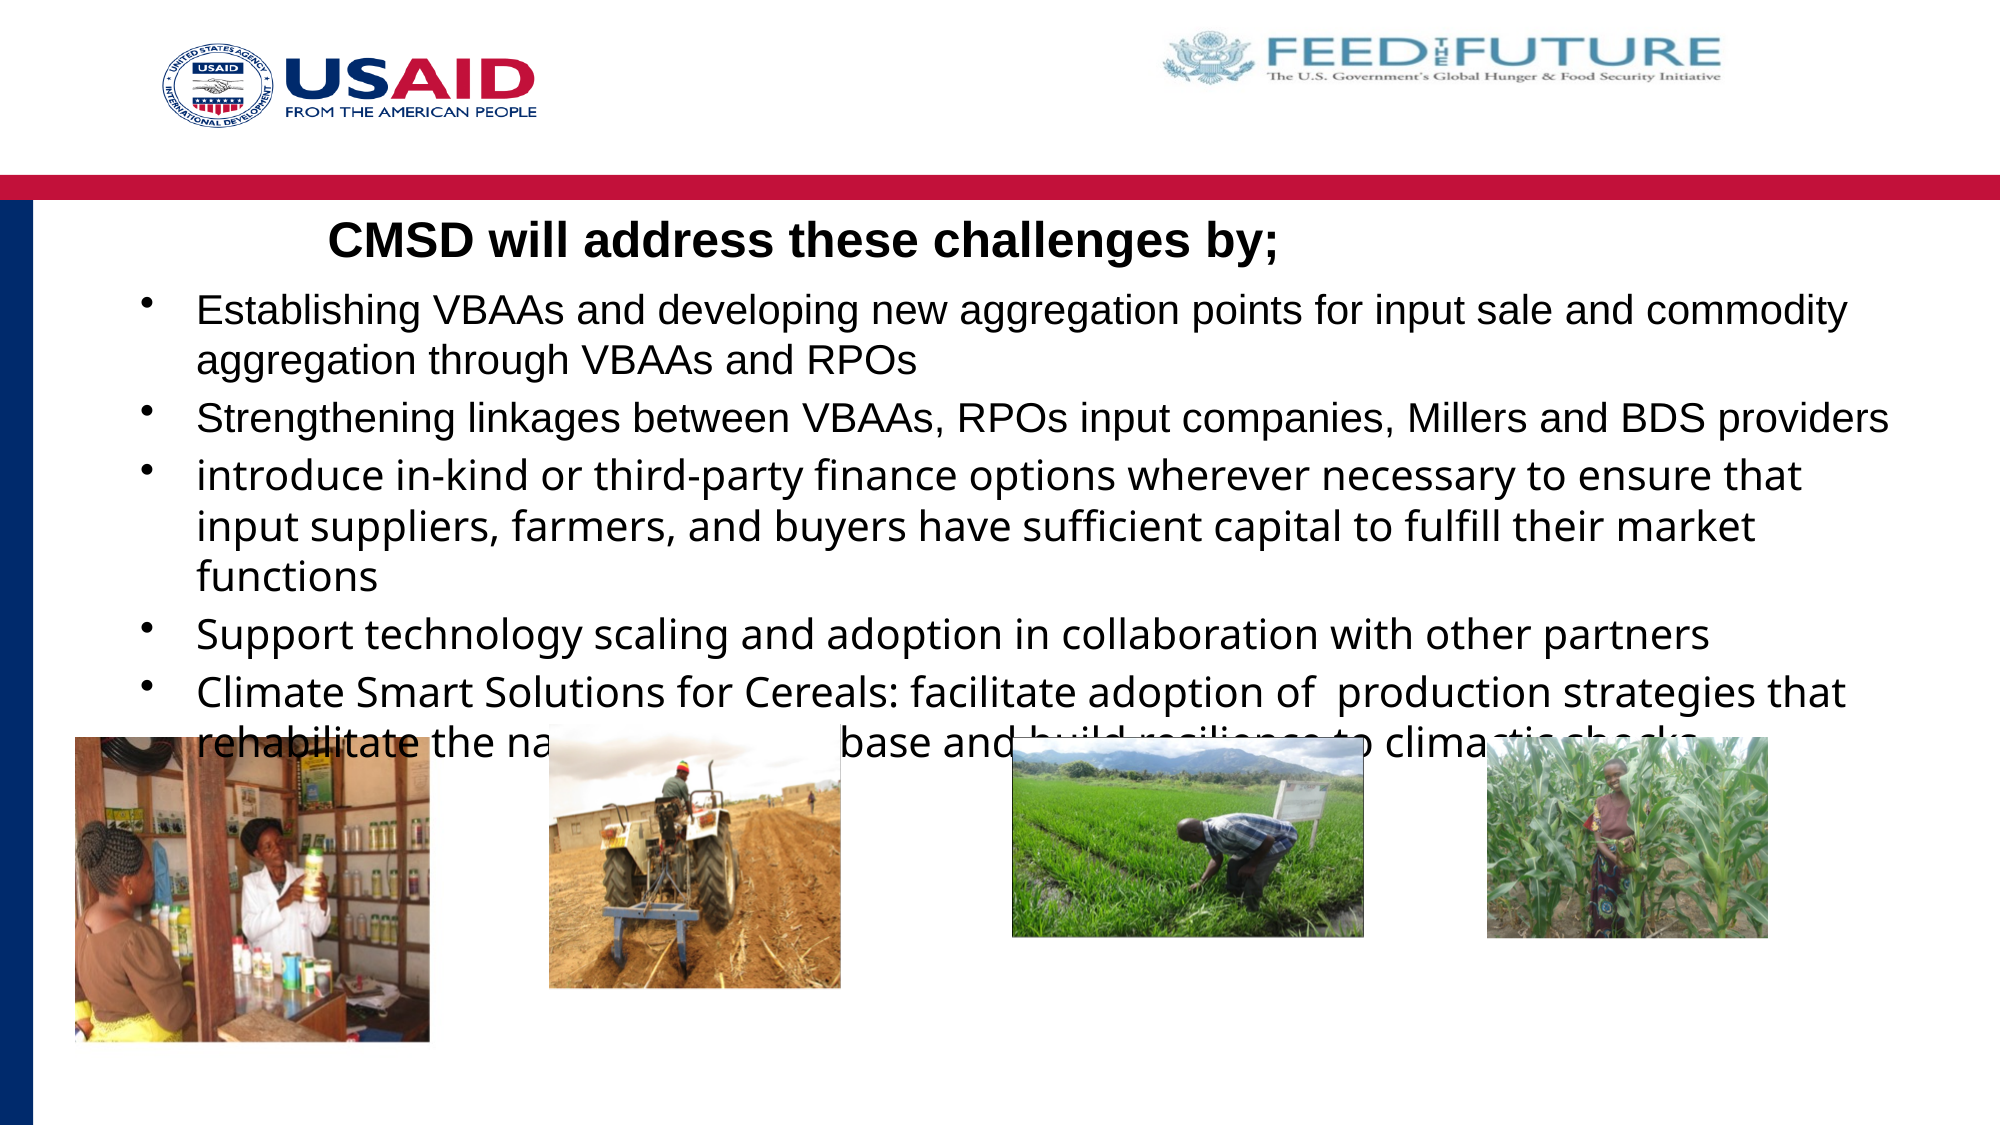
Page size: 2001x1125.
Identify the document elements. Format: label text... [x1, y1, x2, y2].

list Establishing VBAAs and developing new aggregation points for input sale and commodity aggregation through VBAAs and RPOs Strengthening linkages between VBAAs, RPOs input companies, Millers and BDS providers introduce in-kind or third-party finance options wherever necessary to ensure that input suppliers, farmers, and buyers have sufficient capital to fulfill their market functions Support technology scaling and adoption in collaboration with other partners Climate Smart Solutions for Cereals: facilitate adoption of production strategies that rehabilitate the natural resource base and build resilience to climactic shocks. [125, 275, 1913, 725]
picture [107, 17, 590, 158]
picture [74, 724, 1951, 1120]
title CMSD will address these challenges by; [312, 200, 1638, 263]
picture [1116, 11, 1837, 152]
